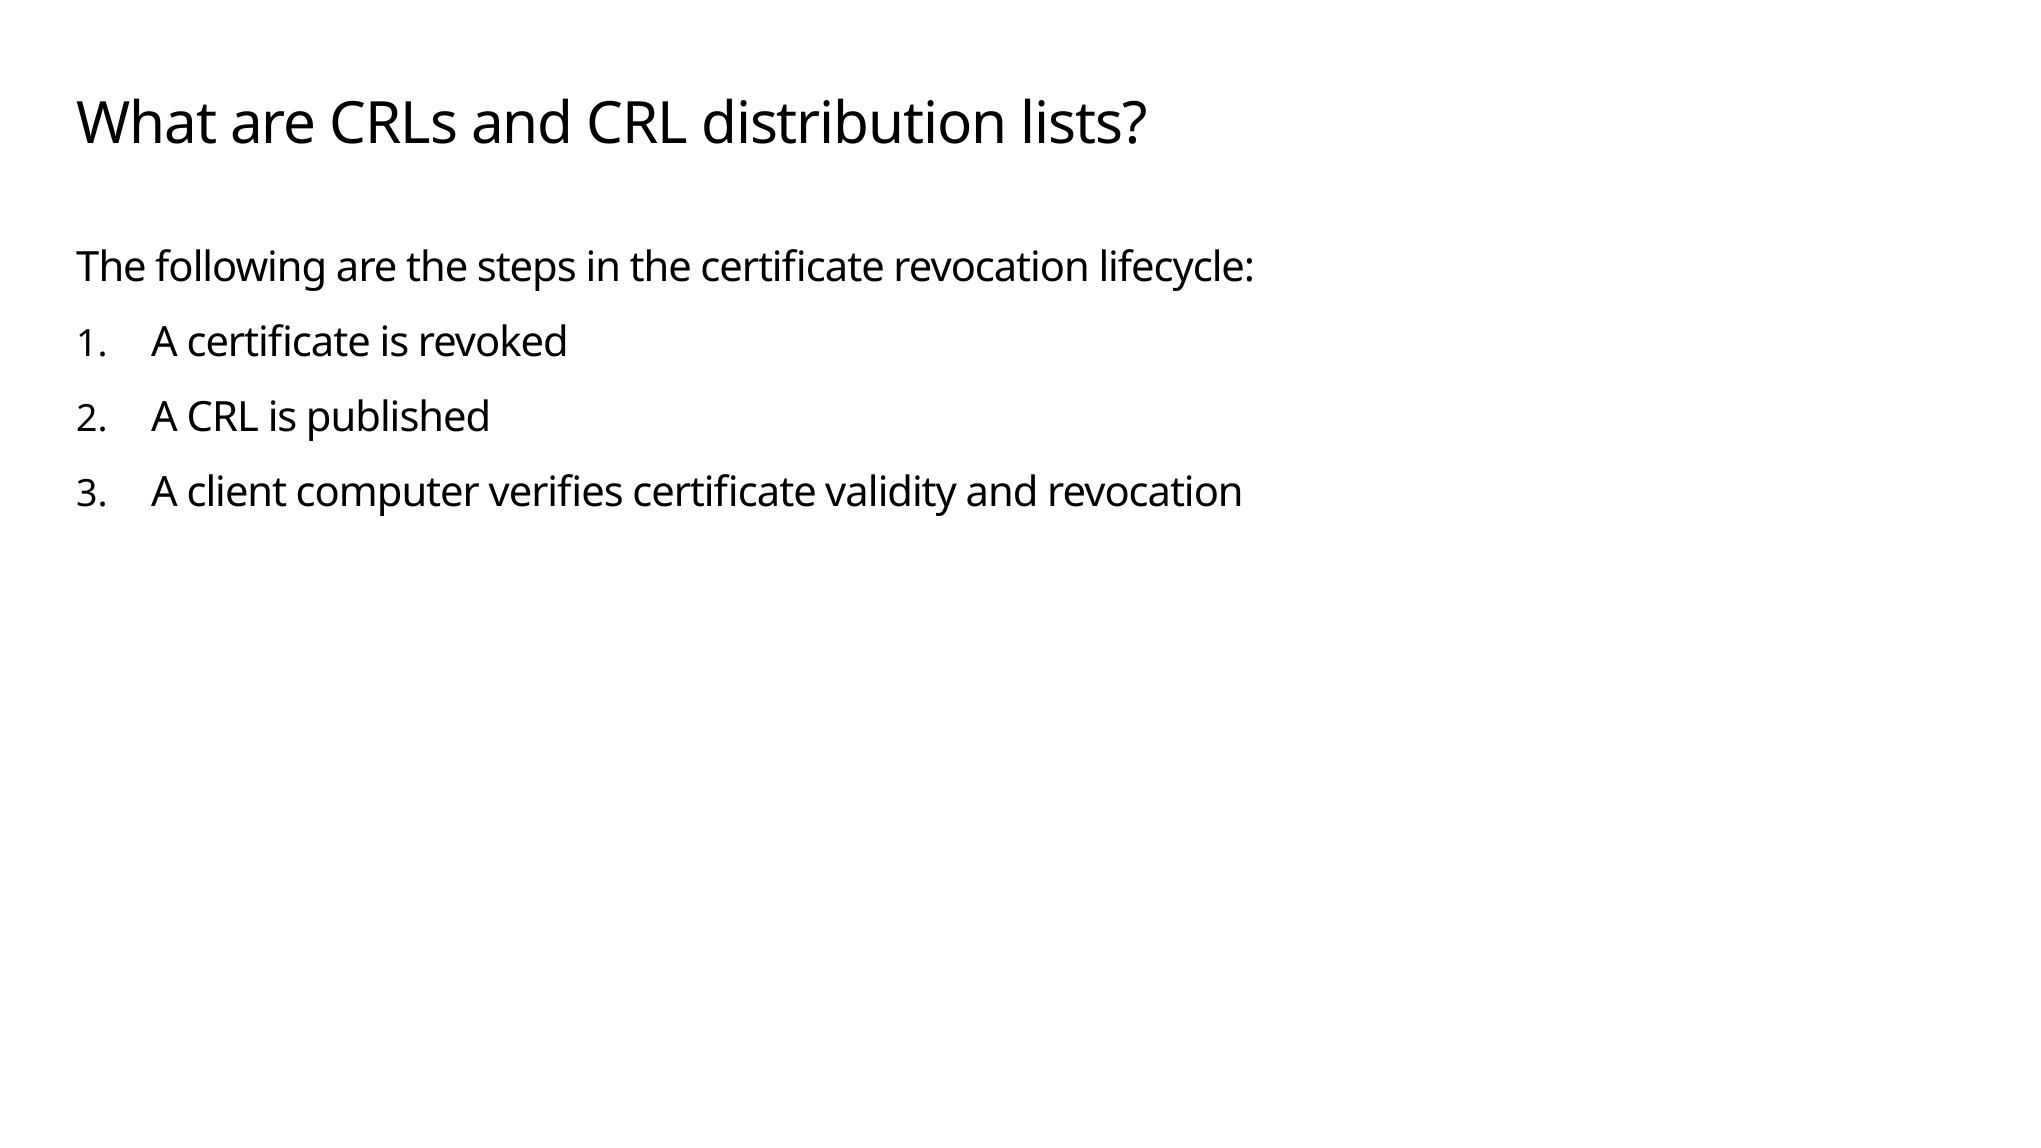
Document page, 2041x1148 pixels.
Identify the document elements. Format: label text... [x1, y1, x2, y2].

title What are CRLs and CRL distribution lists? [76, 93, 1968, 161]
list The following are the steps in the certificate revocation lifecycle: A certificate is revoked A CRL is published A client computer verifies certificate validity and revocation [76, 240, 1900, 1014]
